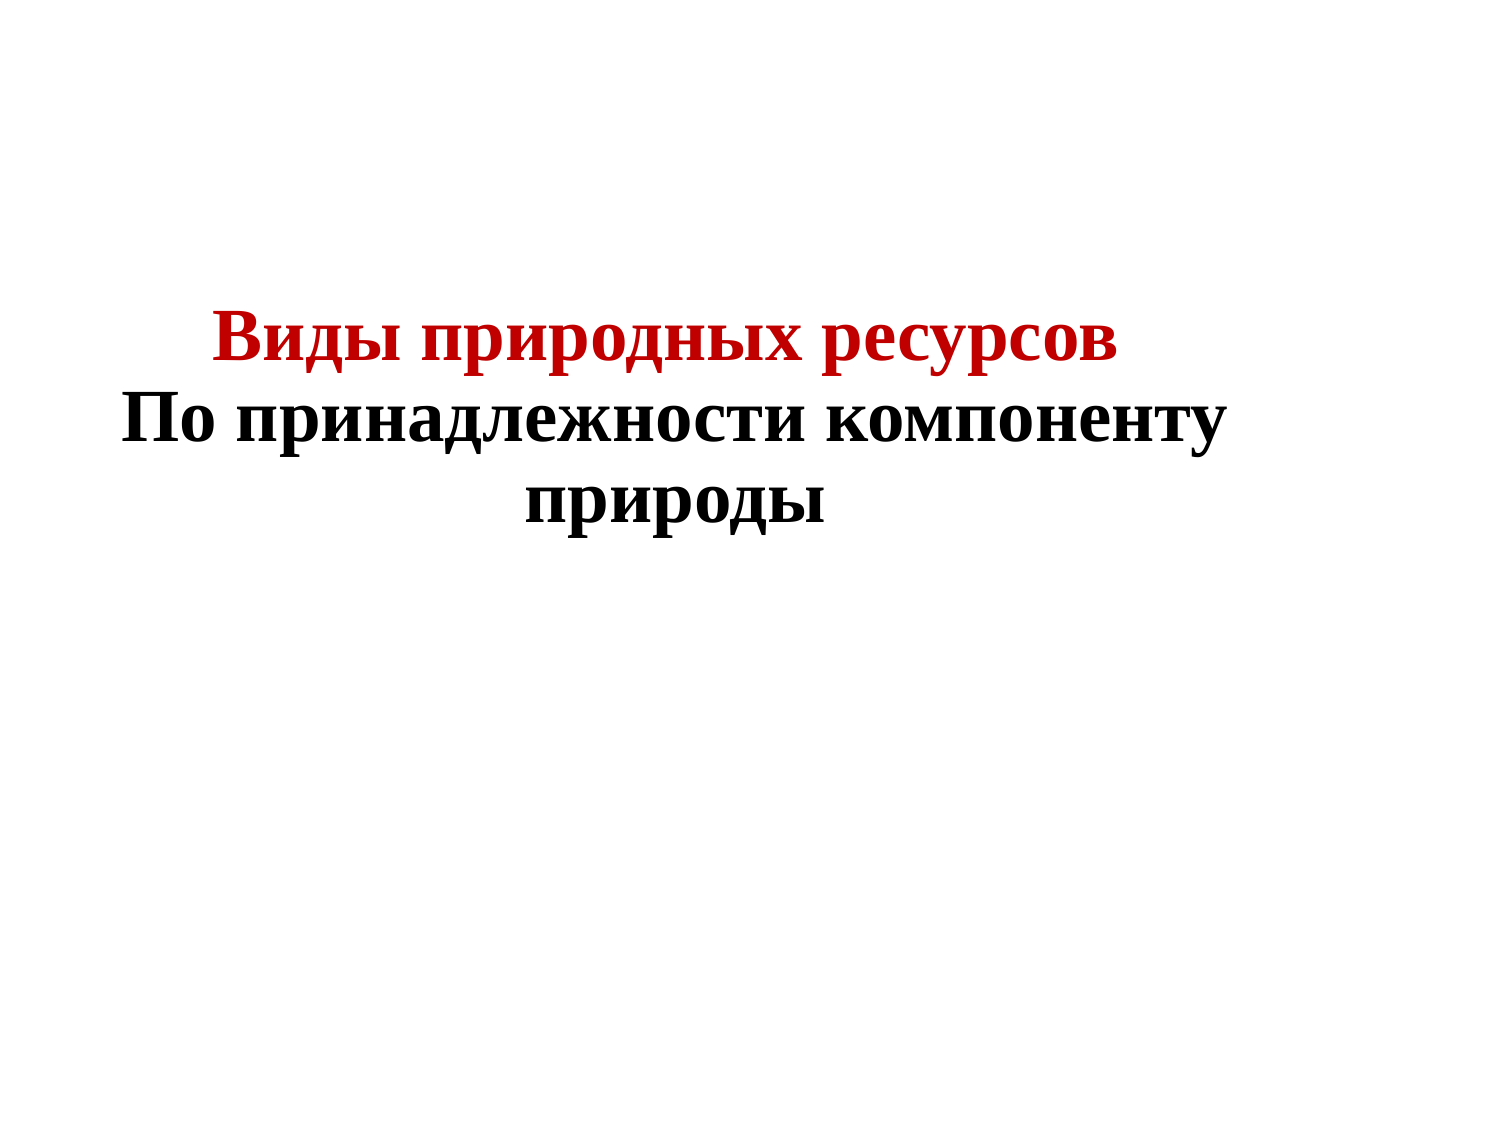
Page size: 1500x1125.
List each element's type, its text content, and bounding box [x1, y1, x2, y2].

title Виды природных ресурсов По принадлежности компоненту природы [0, 267, 1350, 657]
